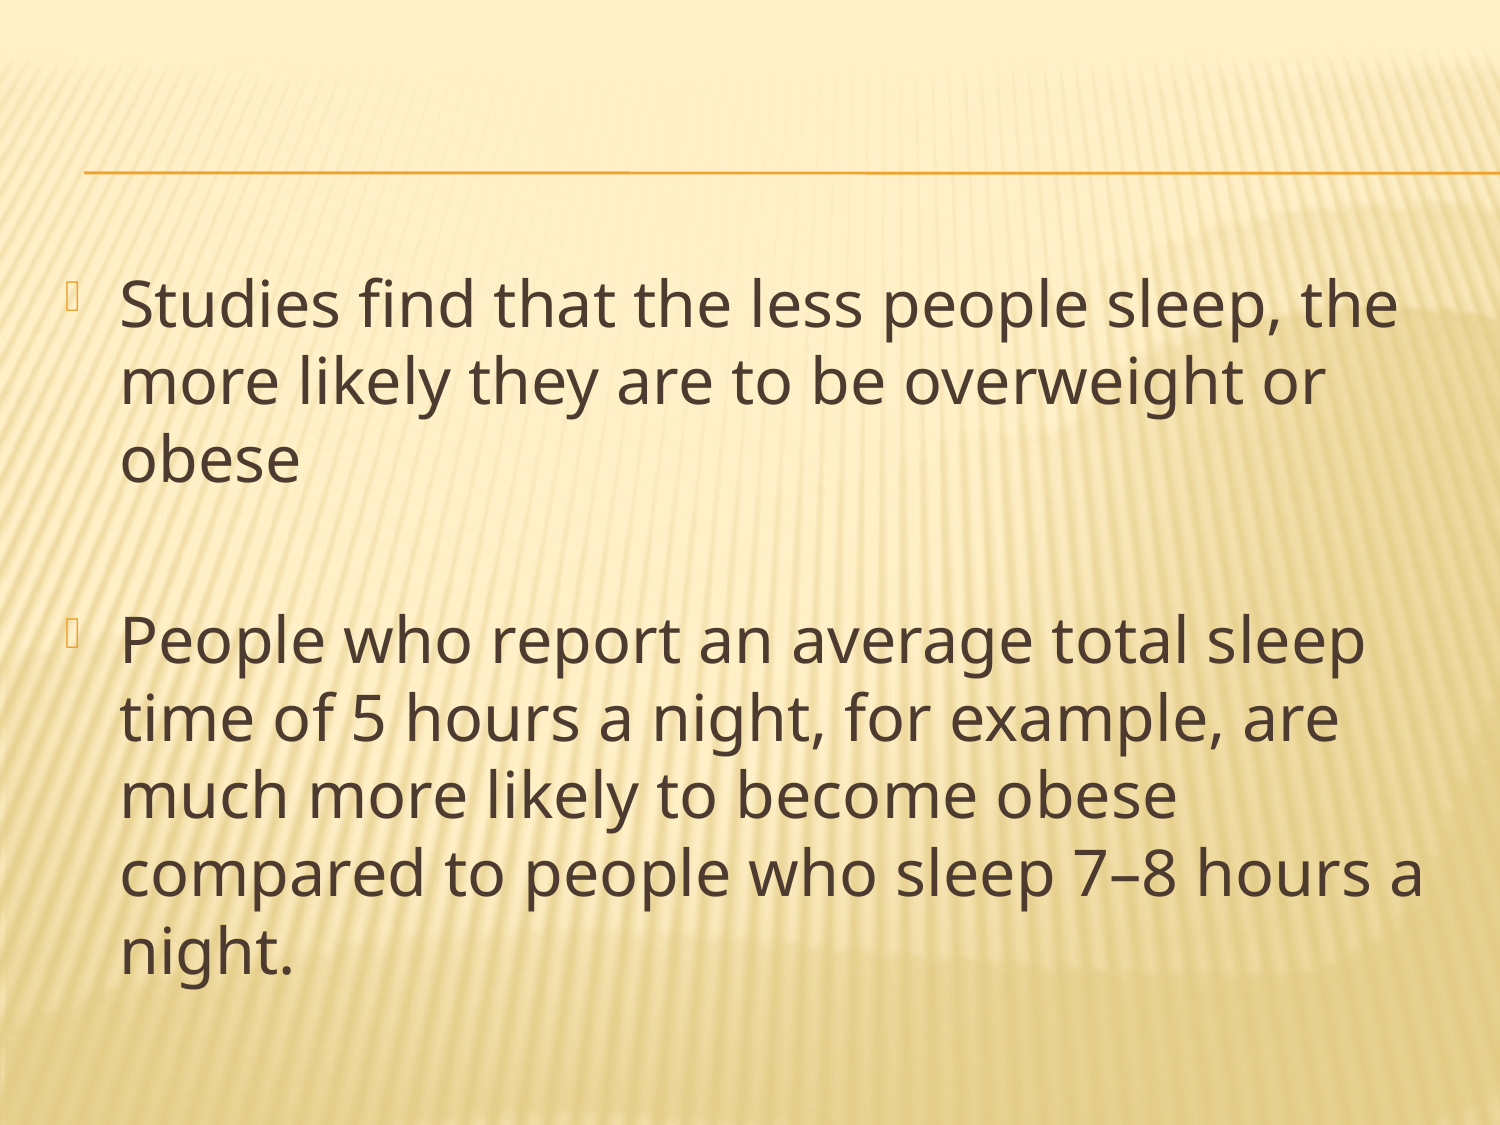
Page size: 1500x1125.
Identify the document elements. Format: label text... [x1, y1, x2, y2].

list Studies find that the less people sleep, the more likely they are to be overweight or obese People who report an average total sleep time of 5 hours a night, for example, are much more likely to become obese compared to people who sleep 7–8 hours a night. [50, 254, 1475, 998]
